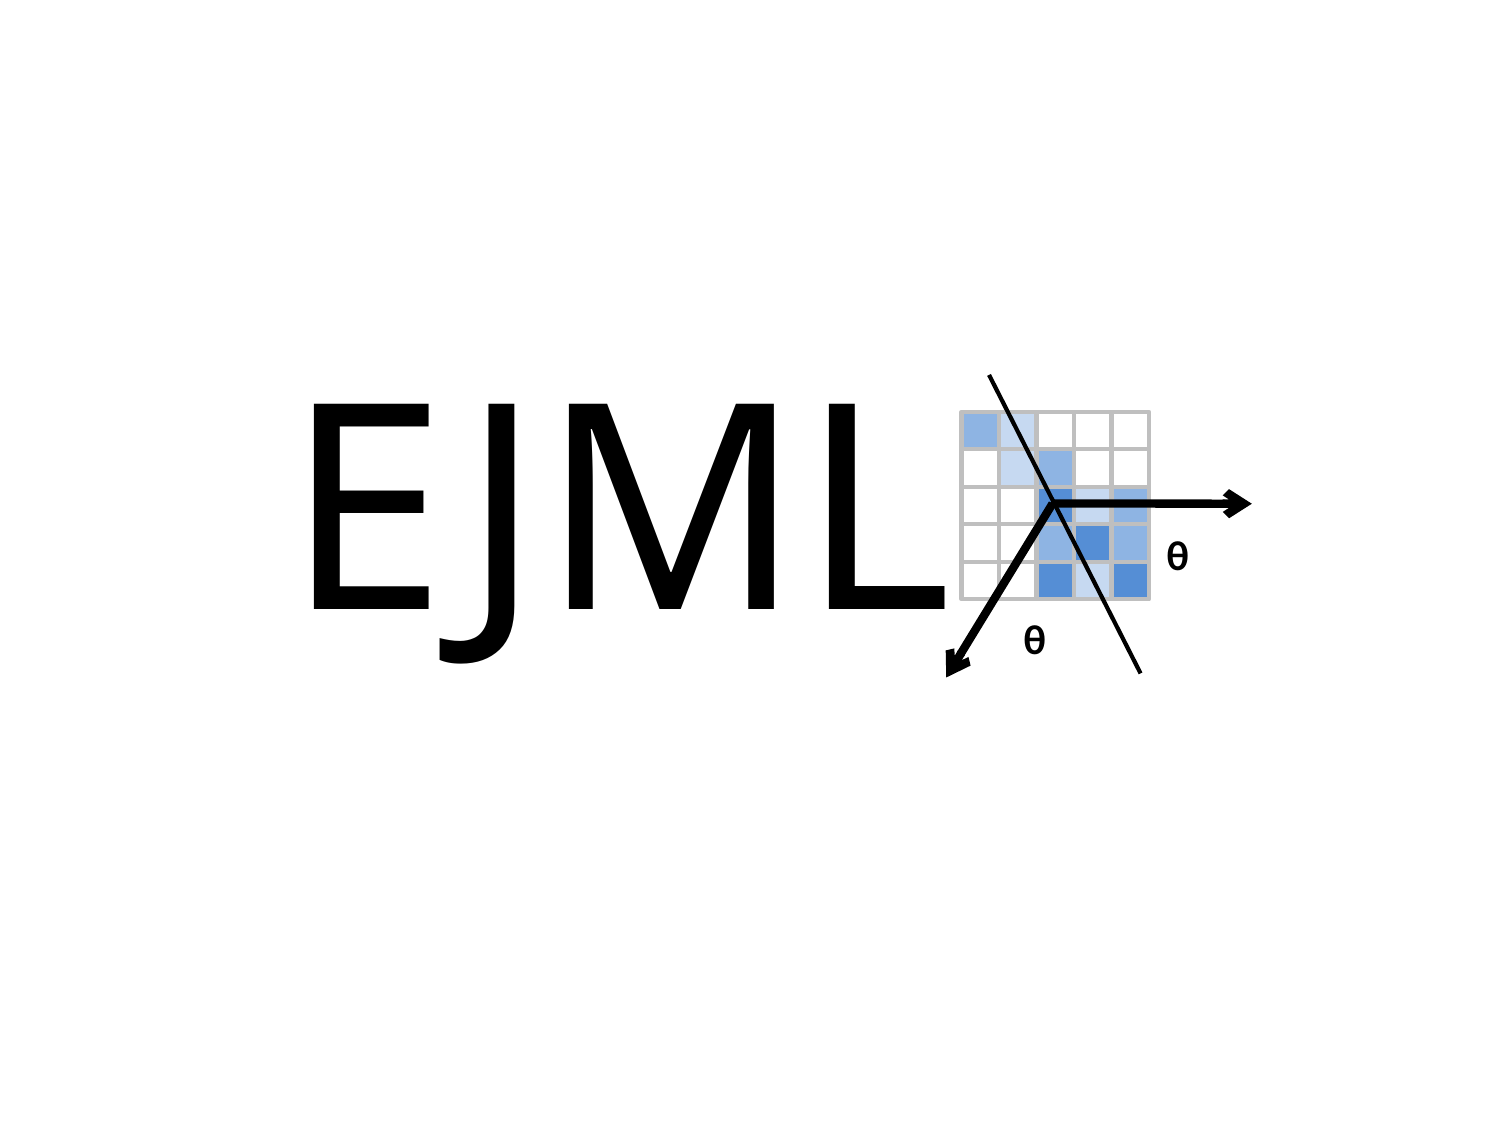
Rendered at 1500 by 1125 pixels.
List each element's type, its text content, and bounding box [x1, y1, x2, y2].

text_box EJML [271, 314, 1015, 675]
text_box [945, 374, 1253, 678]
